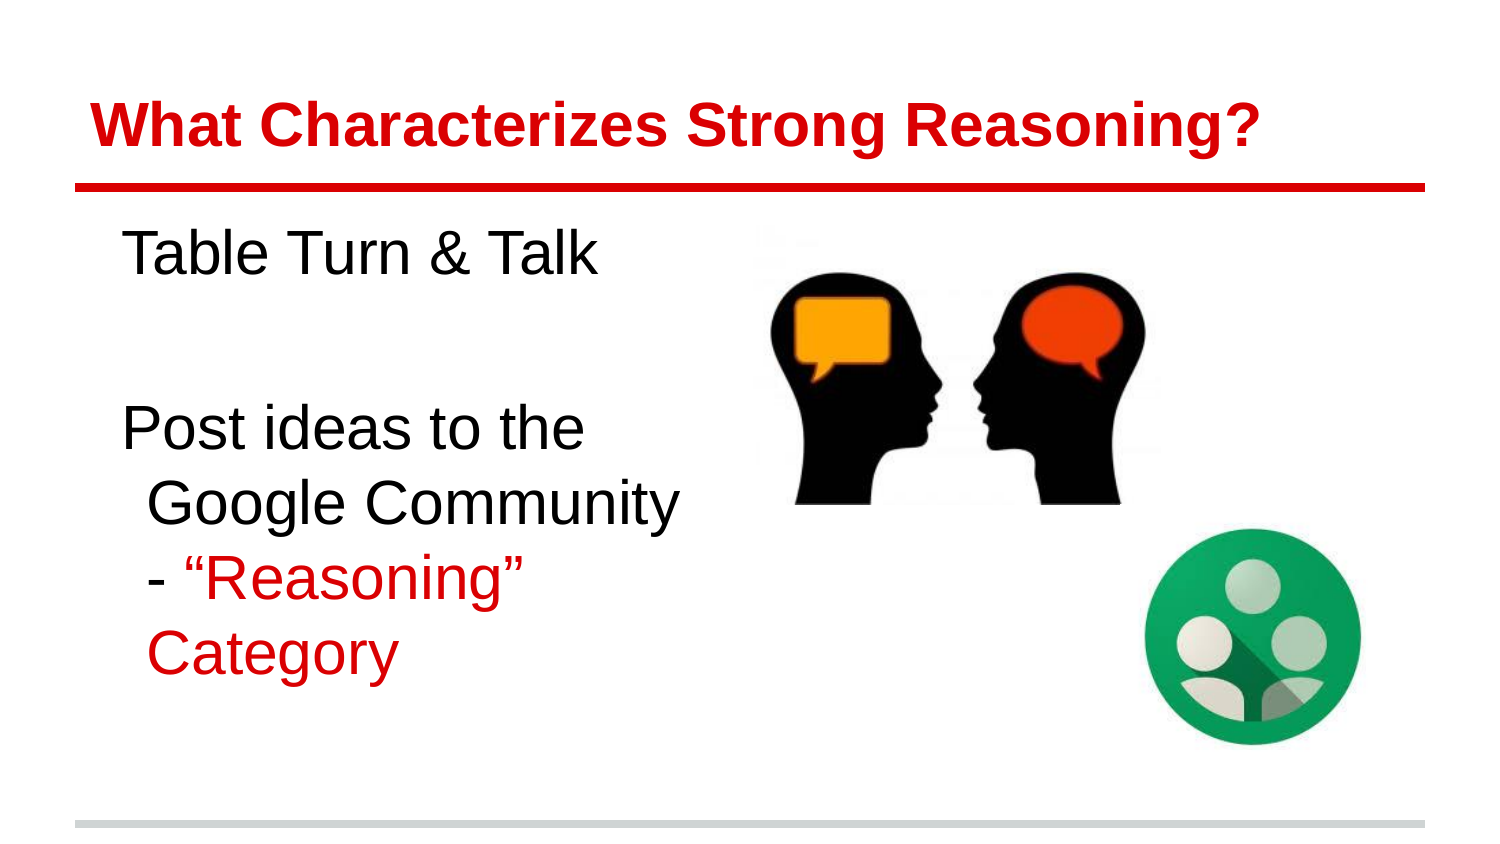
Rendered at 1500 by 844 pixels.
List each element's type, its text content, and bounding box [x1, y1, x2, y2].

title What Characterizes Strong Reasoning? [75, 33, 1425, 175]
picture [753, 224, 1386, 770]
list Table Turn & Talk Post ideas to the Google Community - “Reasoning” Category [75, 196, 731, 808]
